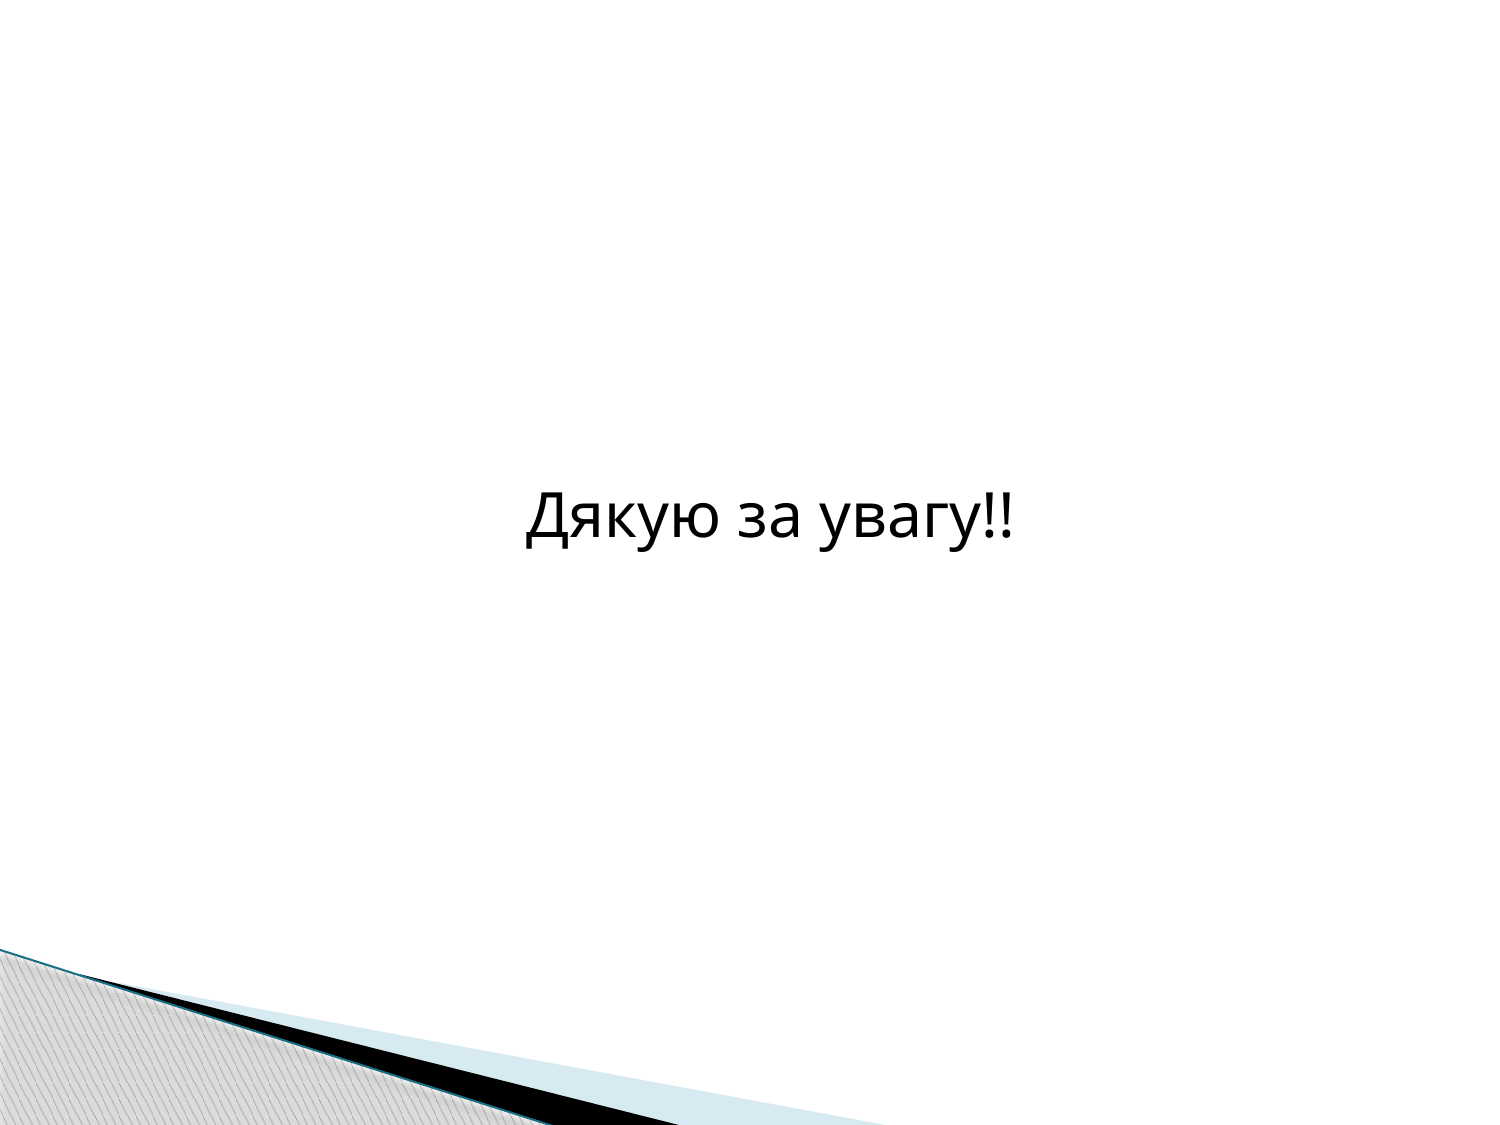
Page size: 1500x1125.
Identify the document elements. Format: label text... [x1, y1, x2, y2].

text_box Дякую за увагу!! [511, 468, 1031, 558]
